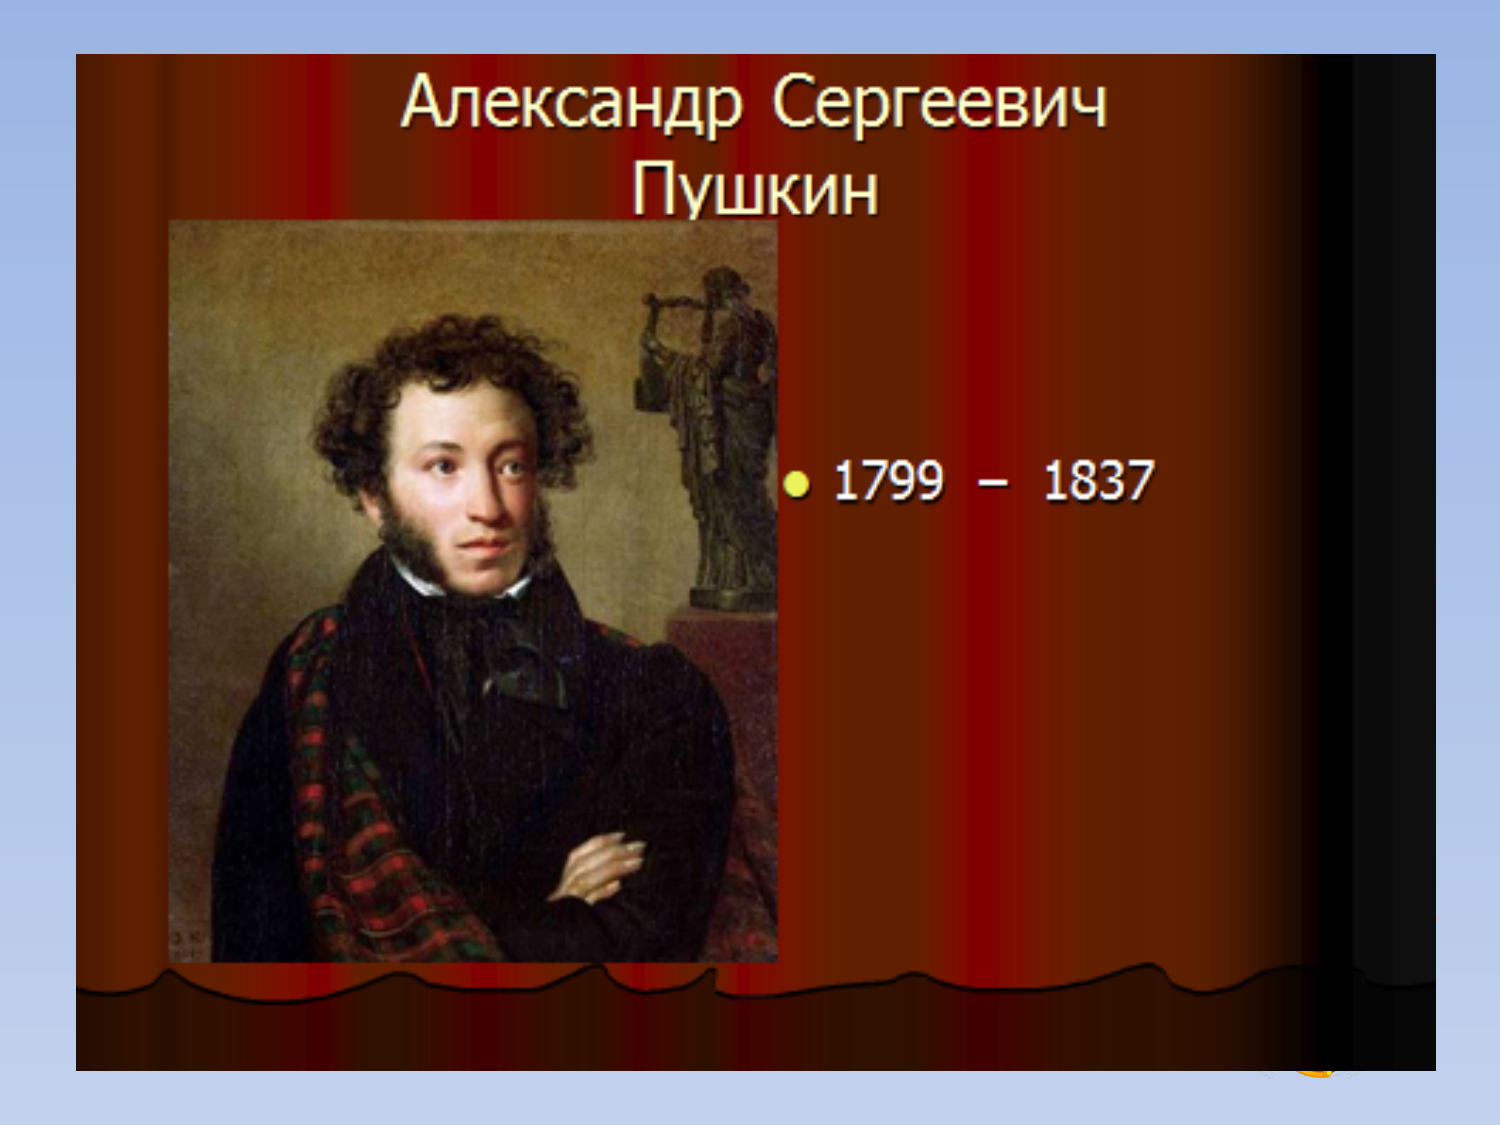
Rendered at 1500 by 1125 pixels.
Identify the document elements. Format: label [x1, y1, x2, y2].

picture [76, 54, 1464, 1078]
